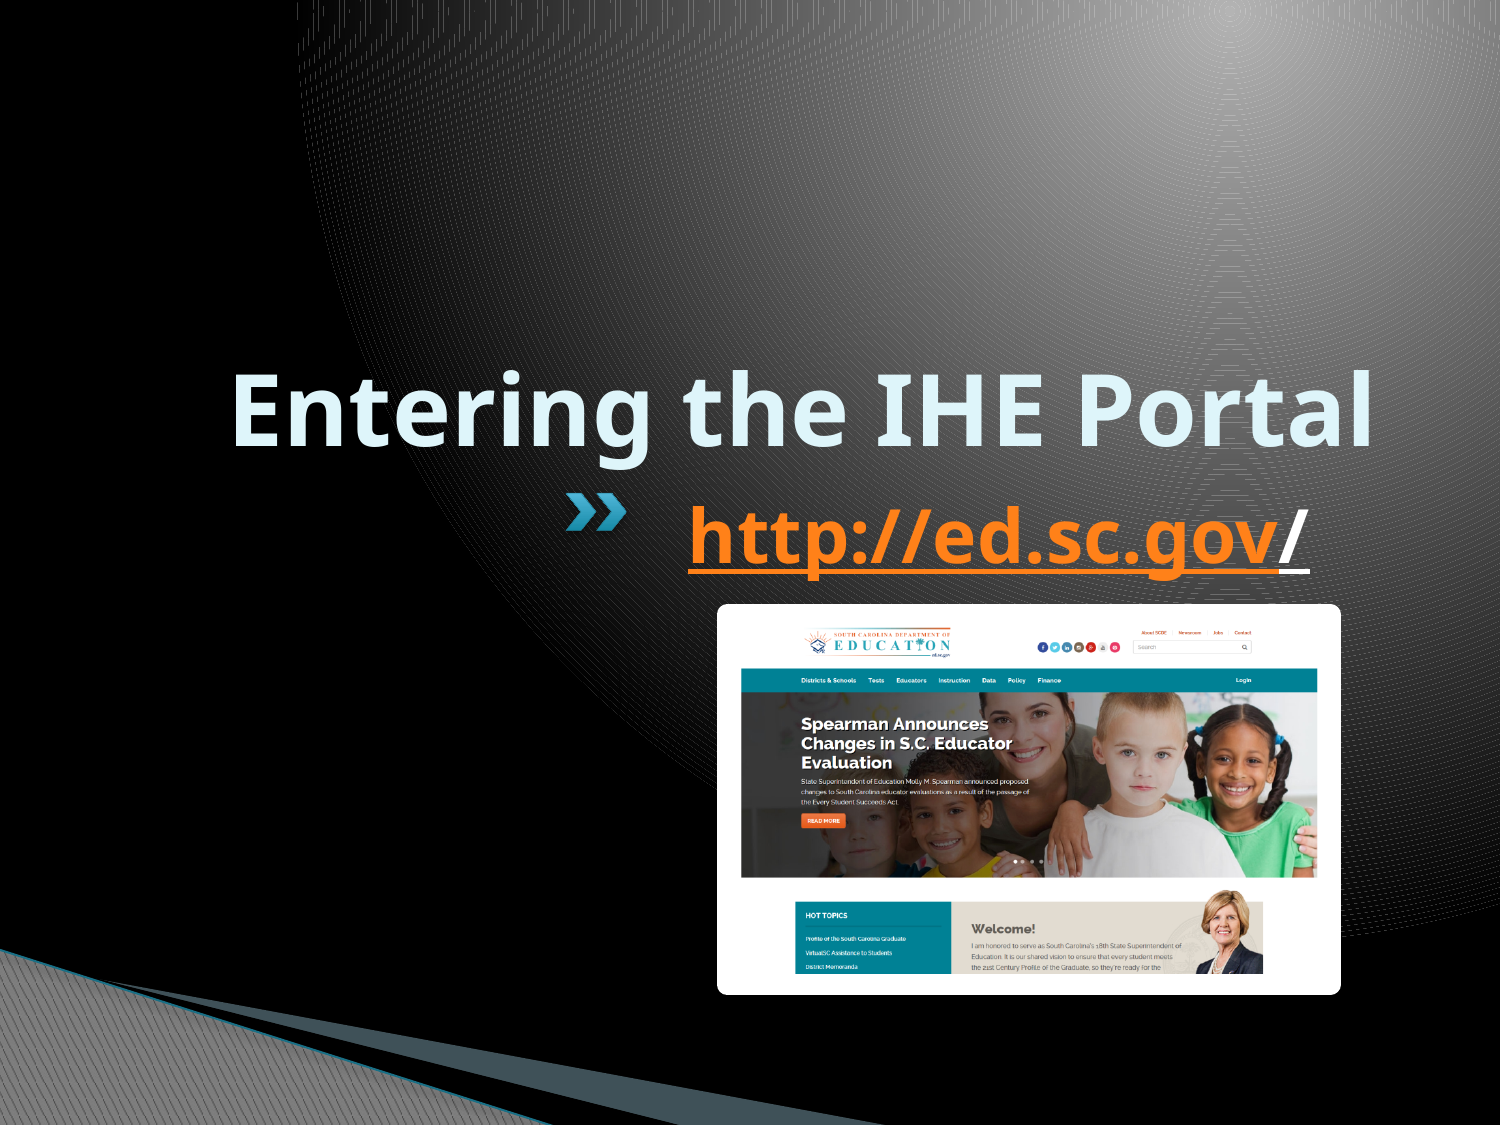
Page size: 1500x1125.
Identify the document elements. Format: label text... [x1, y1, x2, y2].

list http://ed.sc.gov/ [643, 480, 1394, 720]
picture [0, 952, 543, 1125]
picture [737, 624, 1321, 975]
title Entering the IHE Portal [118, 173, 1394, 474]
